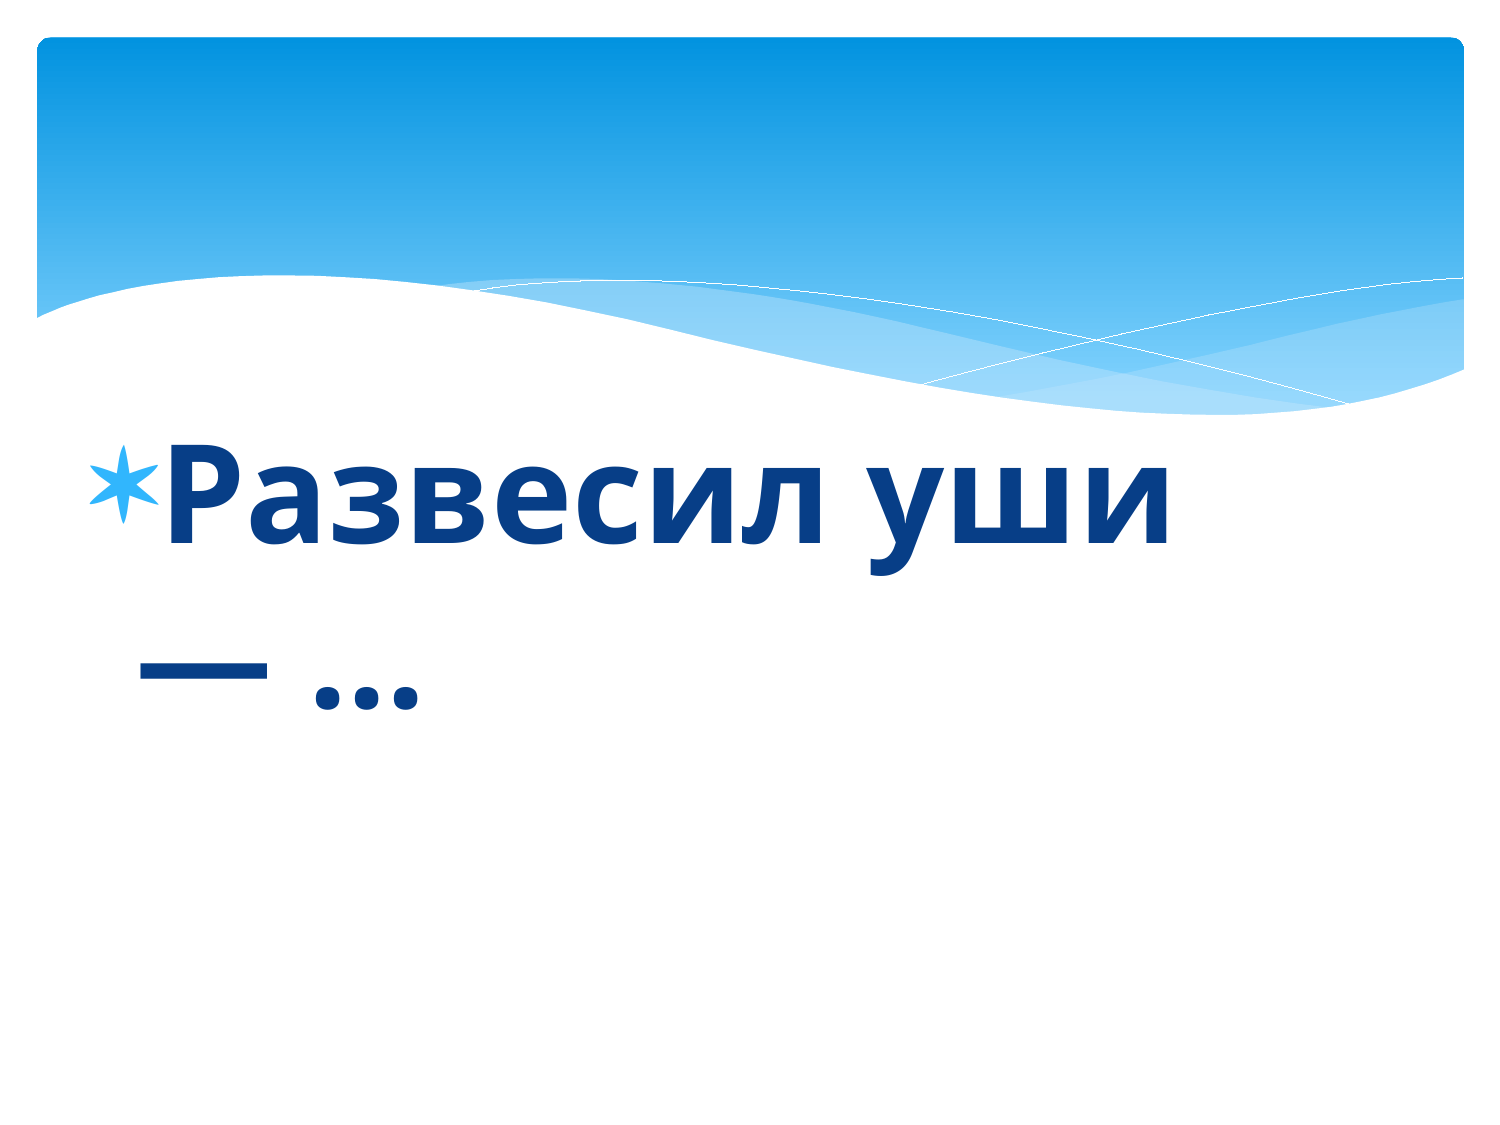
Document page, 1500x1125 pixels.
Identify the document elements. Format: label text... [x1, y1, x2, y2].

list Развесил уши — ... [75, 398, 1425, 895]
